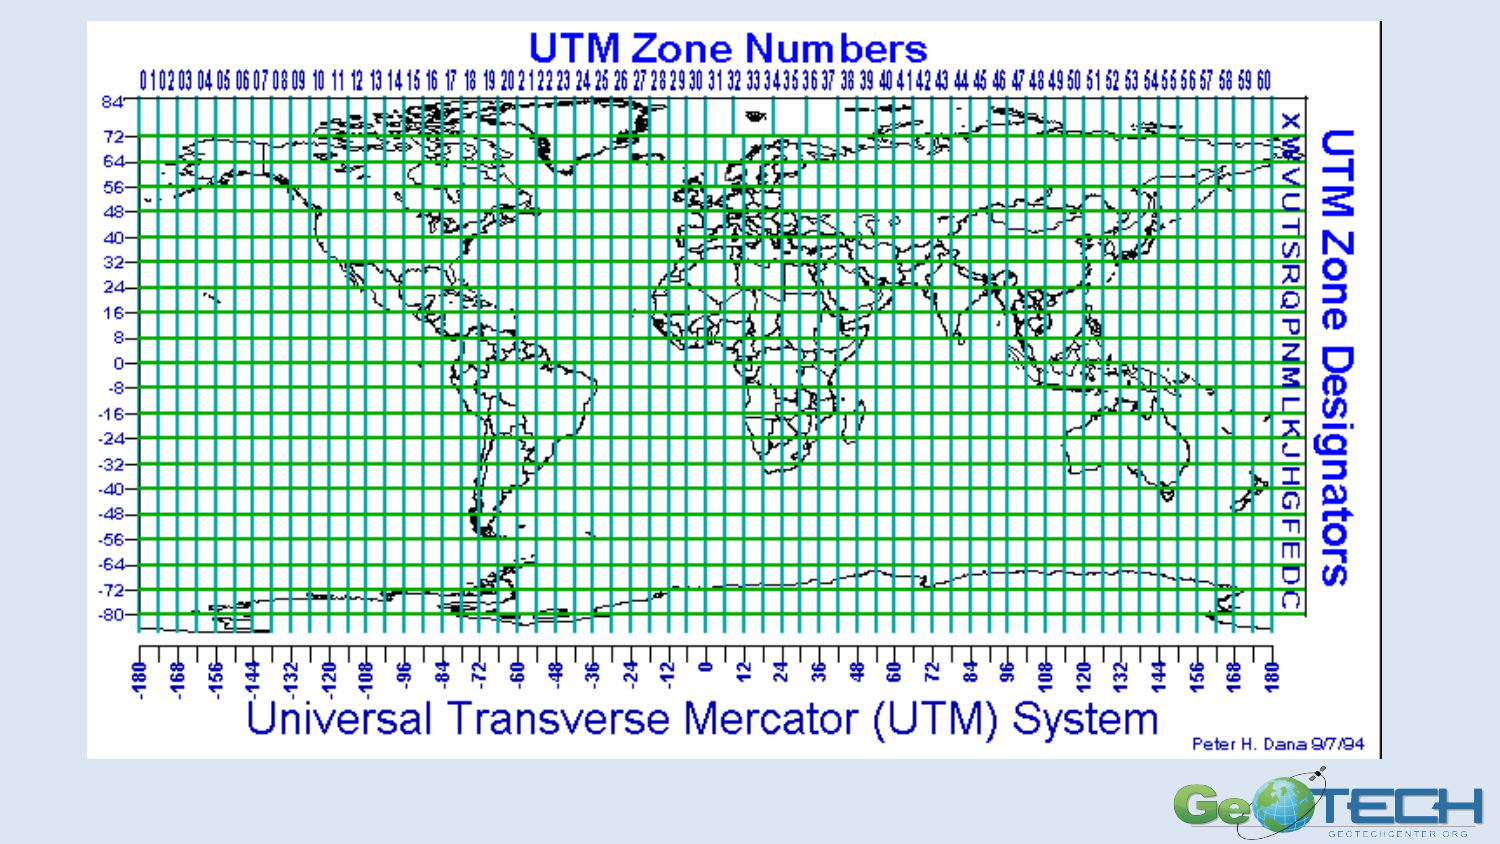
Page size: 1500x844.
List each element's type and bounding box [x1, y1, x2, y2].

picture [1162, 762, 1497, 844]
picture [87, 21, 1382, 759]
